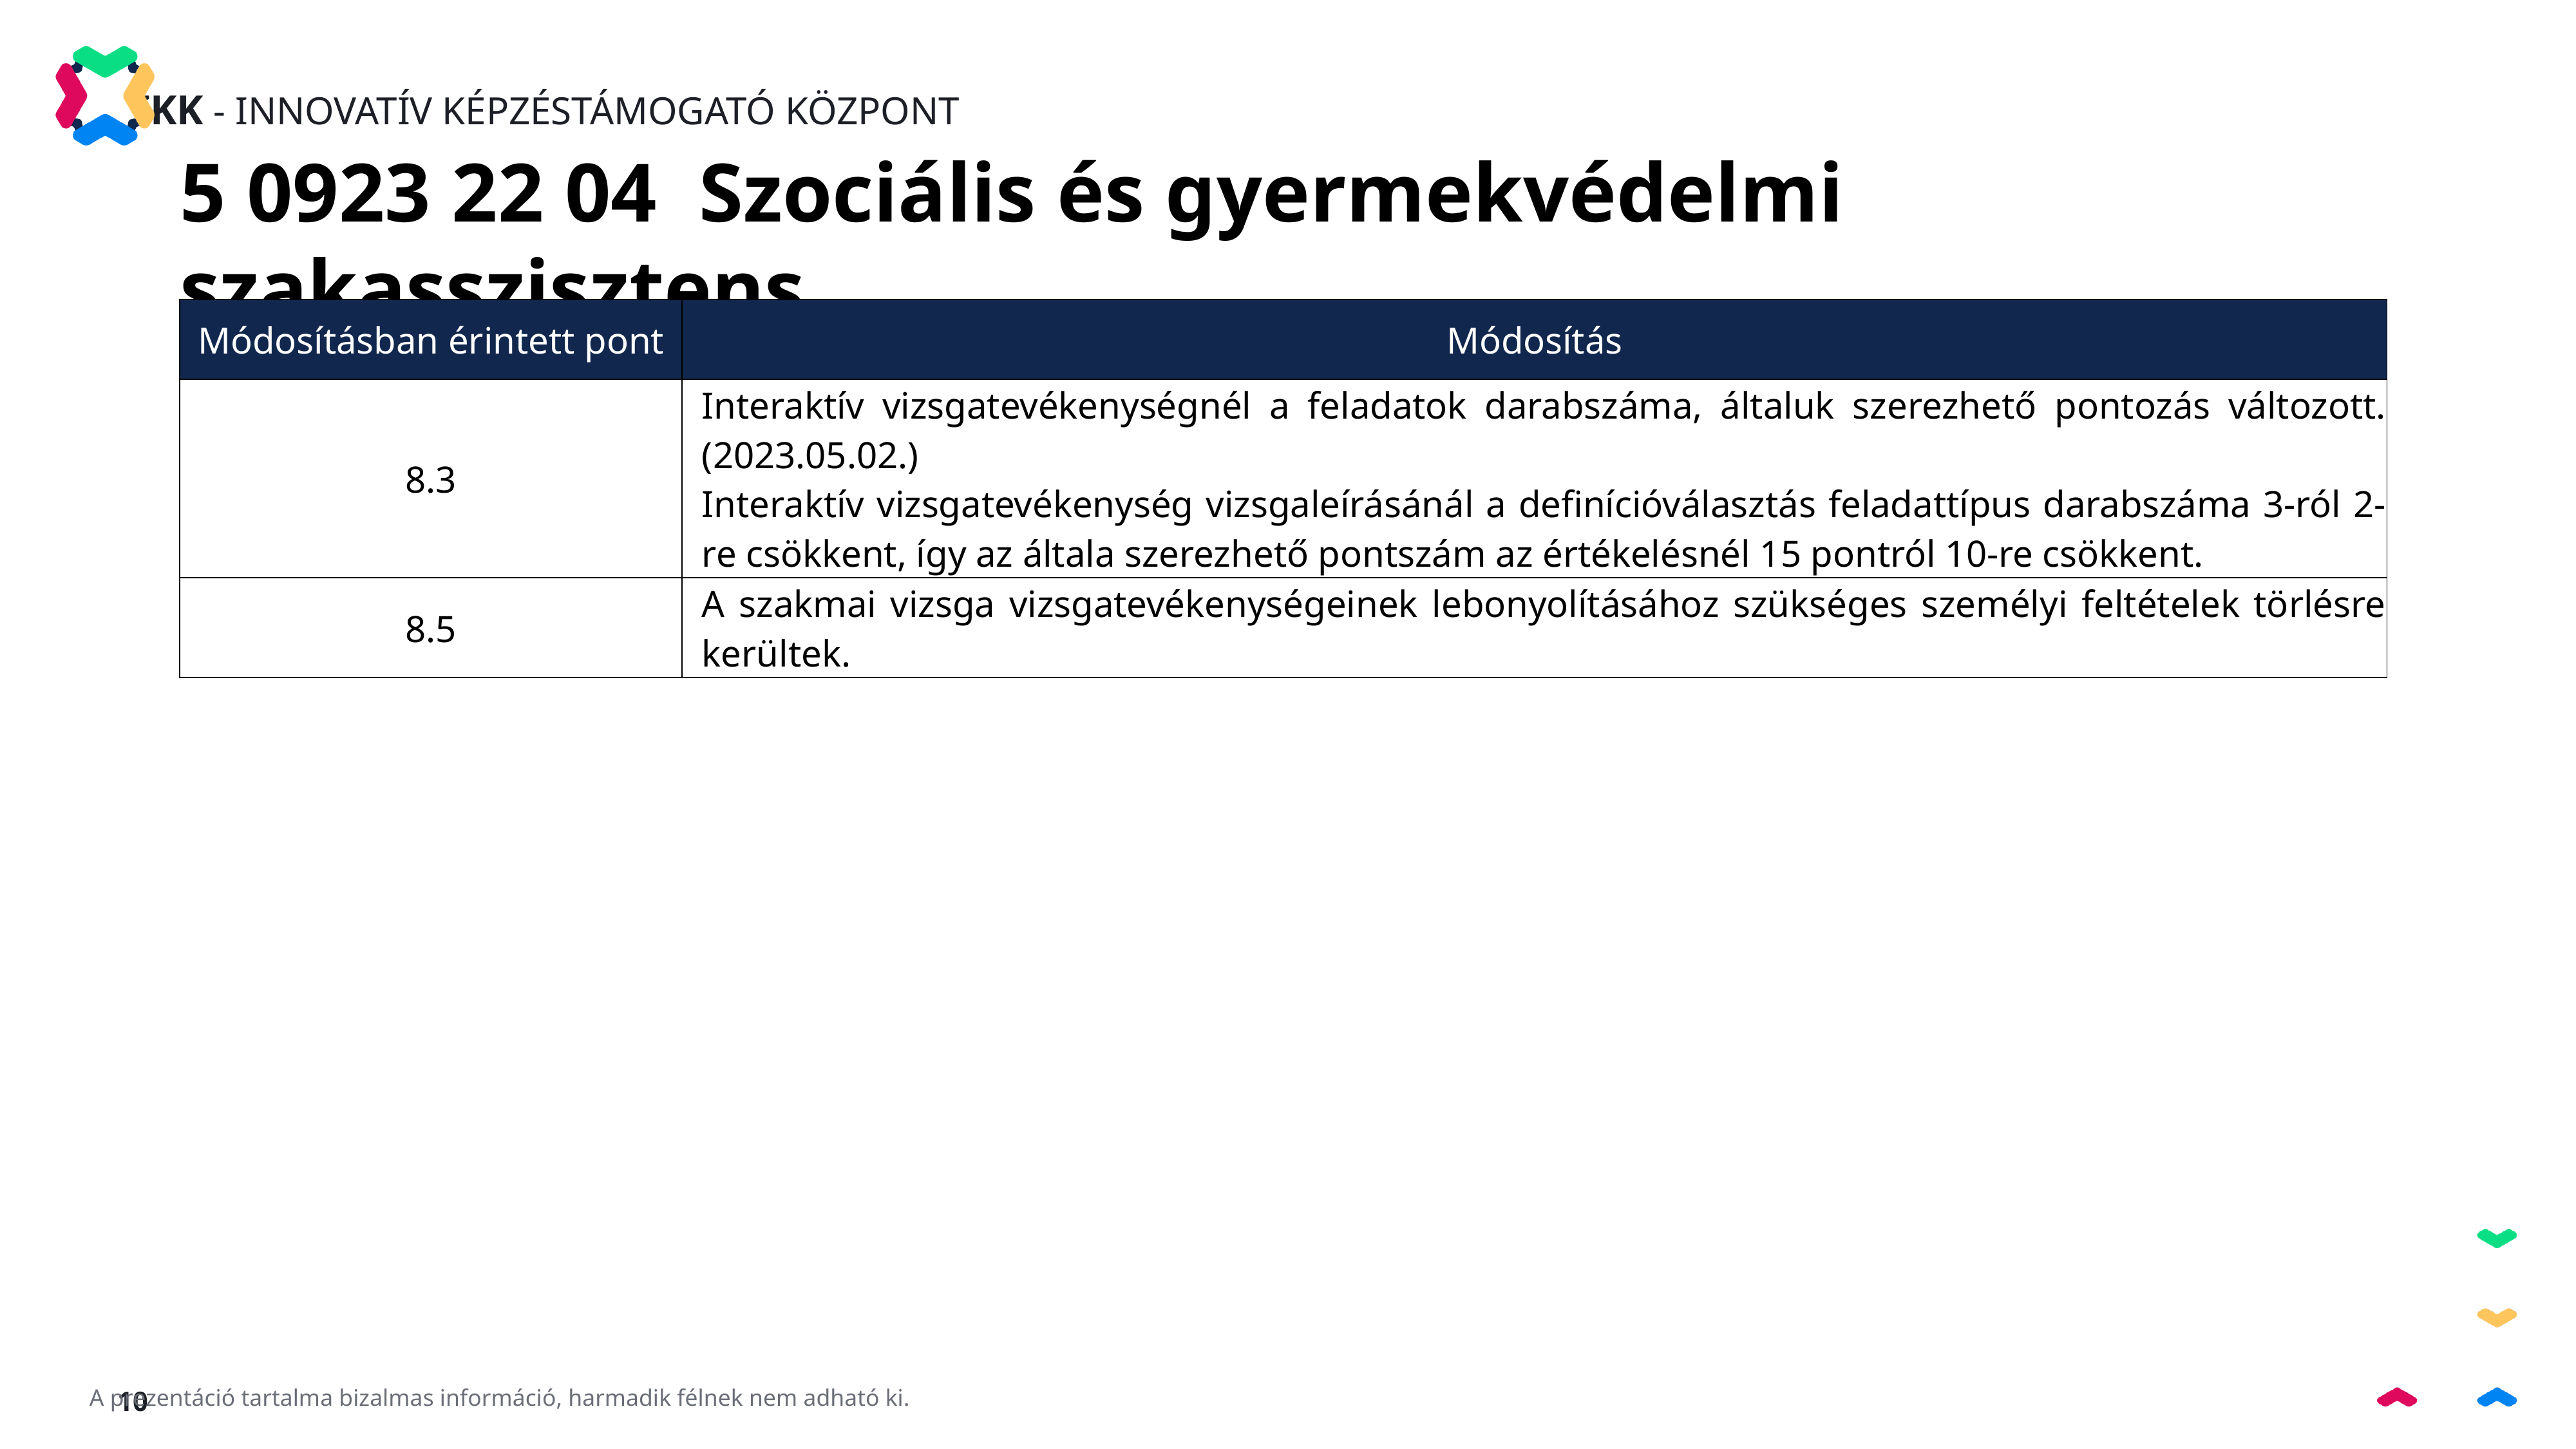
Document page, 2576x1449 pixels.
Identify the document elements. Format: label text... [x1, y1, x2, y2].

table_cell Interaktív vizsgatevékenységnél a feladatok darabszáma, általuk szerezhető pontozás változott. (2023.05.02.) Interaktív vizsgatevékenység vizsgaleírásánál a definícióválasztás feladattípus darabszáma 3-ról 2-re csökkent, így az általa szerezhető pontszám az értékelésnél 15 pontról 10-re csökkent. [683, 380, 2387, 577]
table_cell 8.5 [180, 578, 681, 677]
list 5 0923 22 04 Szociális és gyermekvédelmi szakasszisztens [180, 141, 2340, 238]
table_header Módosításban érintett pont [180, 300, 681, 379]
table_cell 8.3 [180, 380, 681, 577]
table_header Módosítás [683, 300, 2387, 379]
picture [55, 46, 155, 146]
picture [2377, 1229, 2517, 1406]
table_cell A szakmai vizsga vizsgatevékenységeinek lebonyolításához szükséges személyi feltételek törlésre kerültek. [683, 578, 2387, 677]
